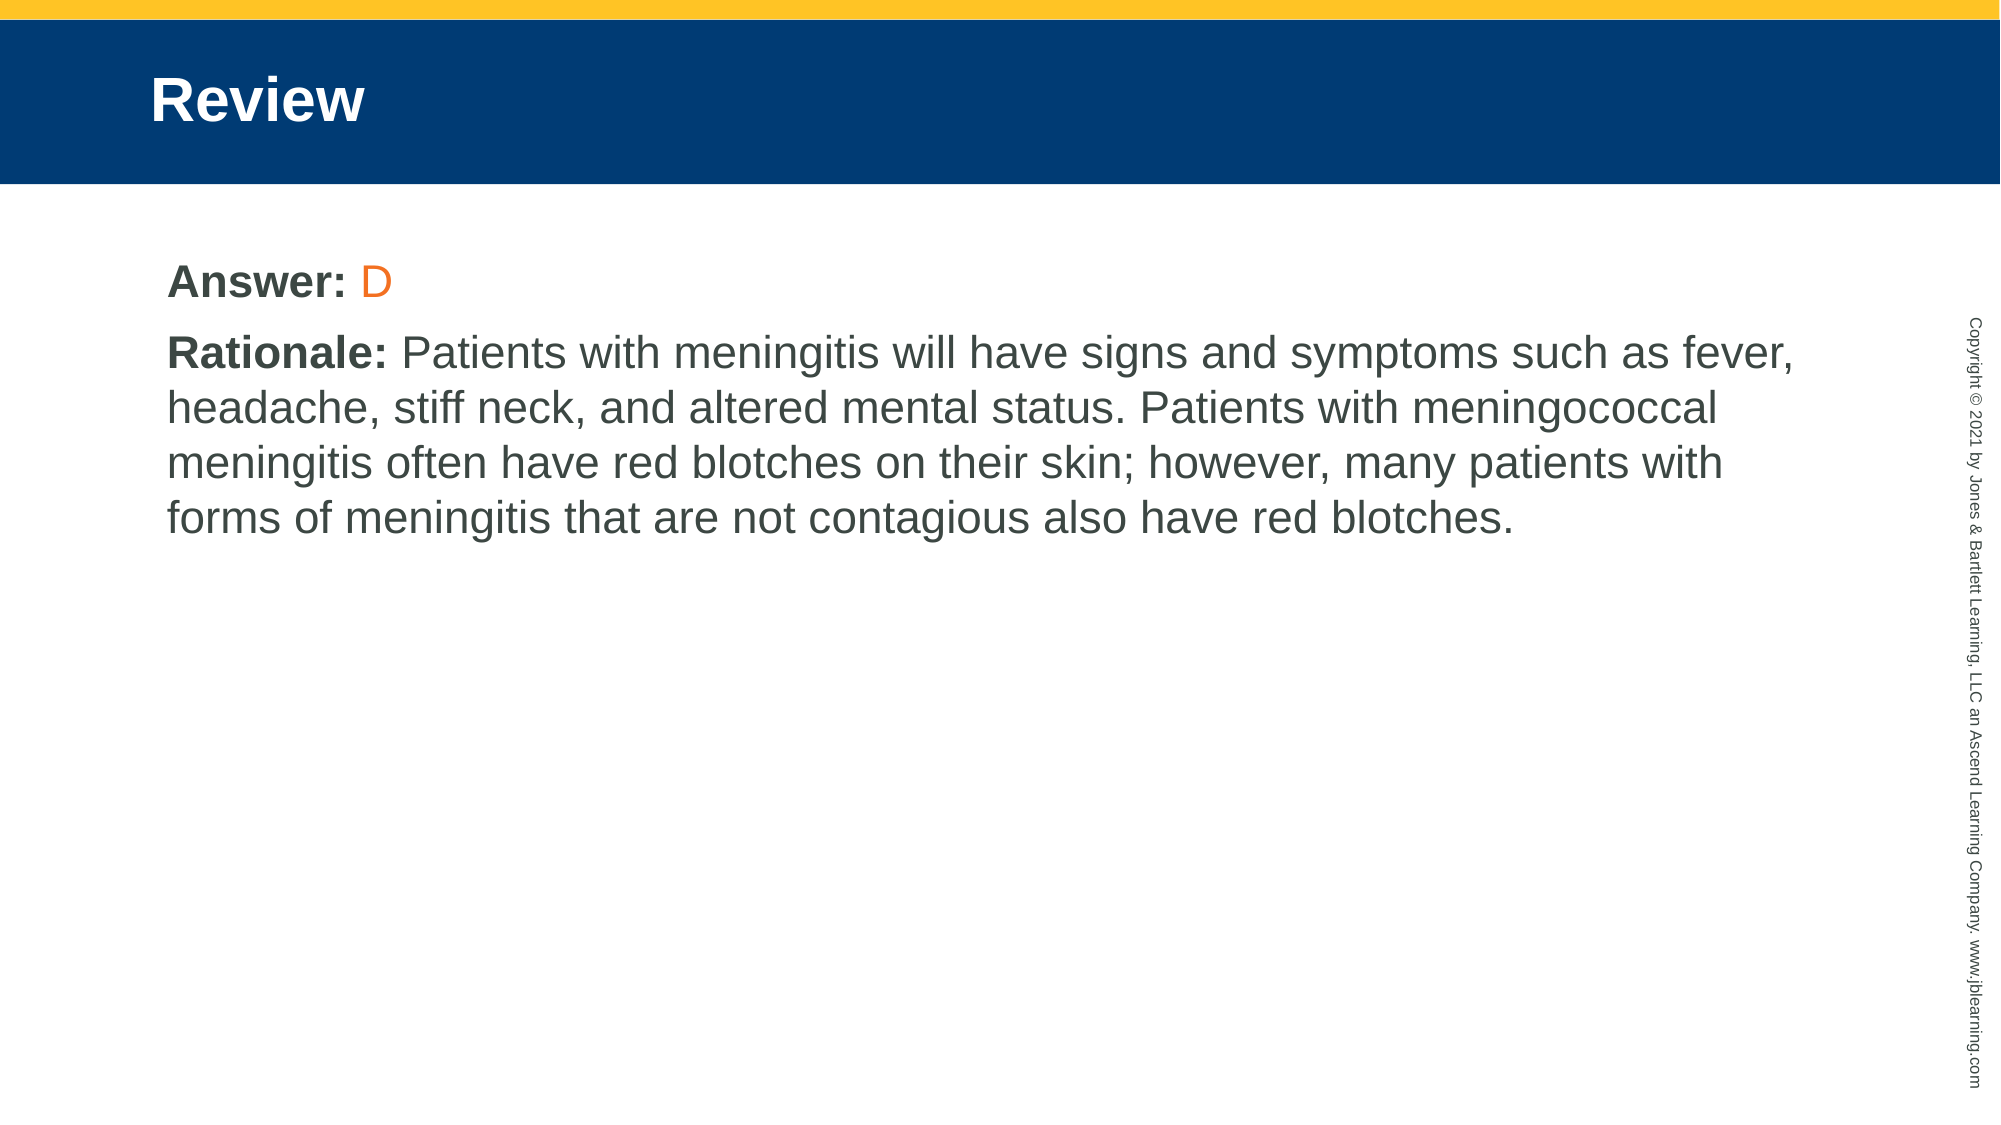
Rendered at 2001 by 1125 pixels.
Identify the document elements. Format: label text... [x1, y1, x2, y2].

title Review [0, 19, 2000, 185]
list Answer: D Rationale: Patients with meningitis will have signs and symptoms such as fever, headache, stiff neck, and altered mental status. Patients with meningococcal meningitis often have red blotches on their skin; however, many patients with forms of meningitis that are not contagious also have red blotches. [151, 244, 1840, 1016]
